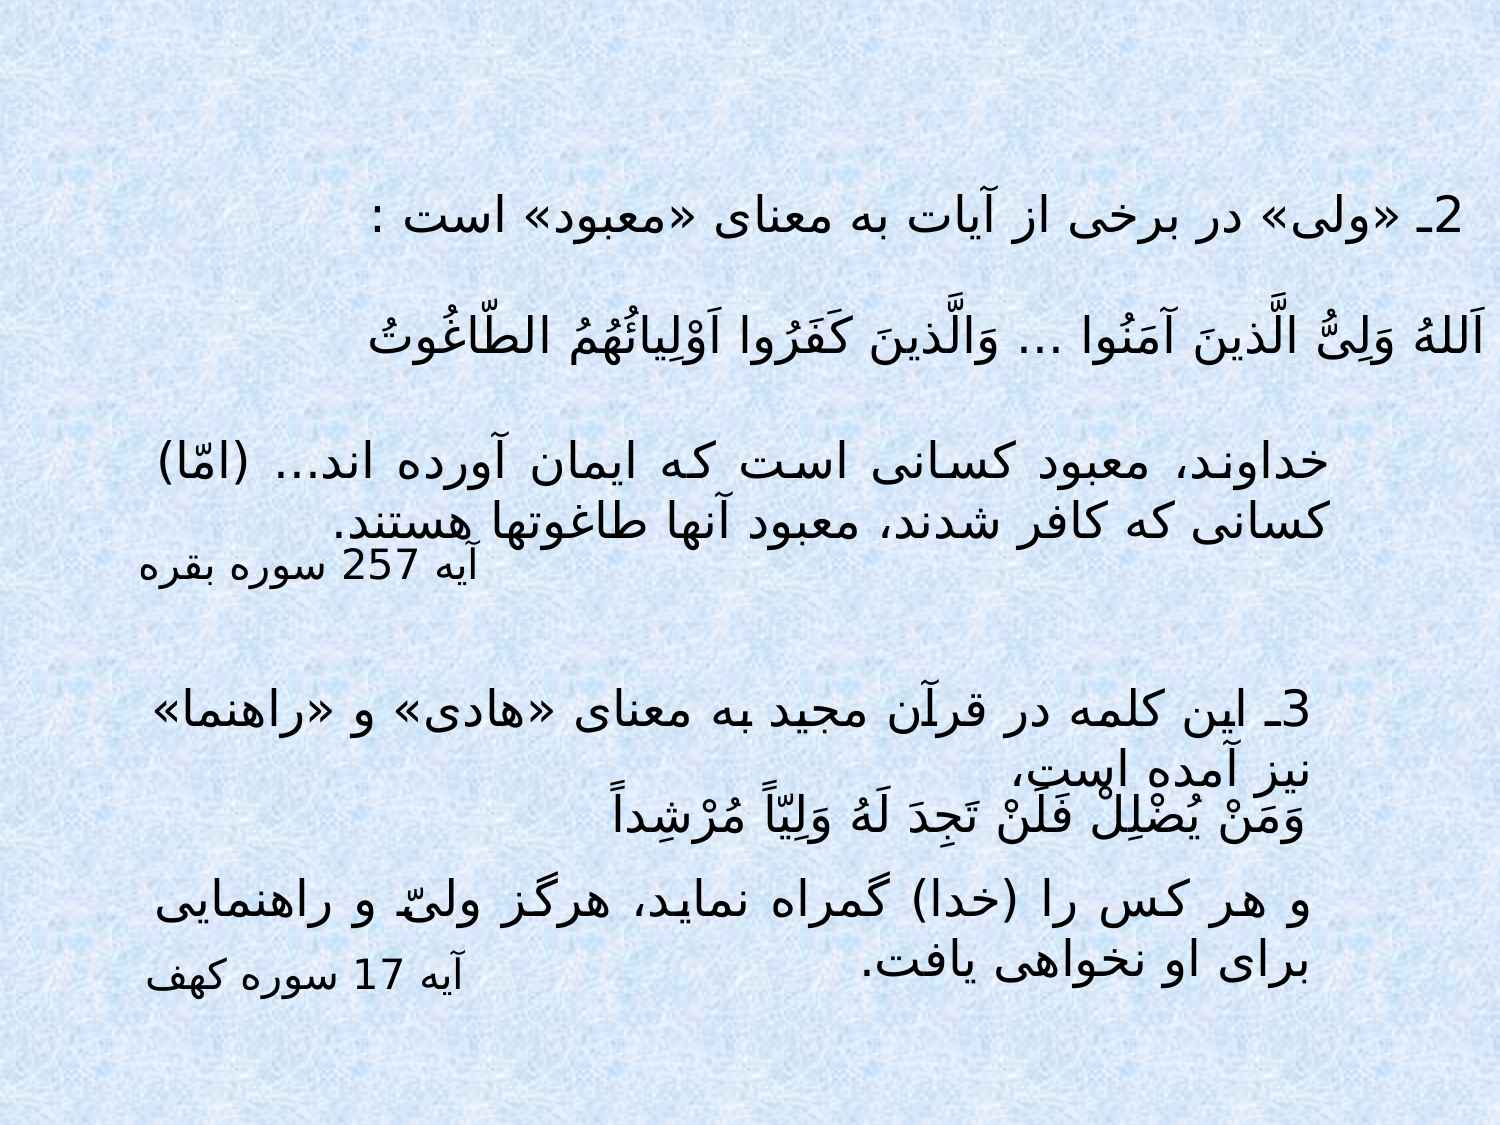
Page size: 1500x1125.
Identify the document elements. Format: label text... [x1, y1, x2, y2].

text_box آيه 17 سوره كهف [117, 940, 480, 1006]
picture [0, 0, 1500, 1125]
text_box آيه 257 سوره بقره [110, 530, 495, 595]
text_box وَمَنْ يُضْلِلْ فَلَنْ تَجِدَ لَهُ وَلِيّاً مُرْشِداً [135, 775, 1328, 850]
text_box 3ـ اين كلمه در قرآن مجيد به معناى «هادى» و «راهنما» نيز آمده است، [135, 668, 1328, 775]
text_box و هر كس را (خدا) گمراه نمايد، هرگز ولىّ و راهنمايى براى او نخواهى يافت. [135, 859, 1328, 994]
text_box اَللهُ وَلِىُّ الَّذينَ آمَنُوا ... وَالَّذينَ كَفَرُوا اَوْلِيائُهُمُ الطّاغُوتُ [352, 295, 1500, 371]
text_box 2ـ «ولى» در برخى از آيات به معناى «معبود» است : [354, 175, 1480, 251]
text_box خداوند، معبود كسانى است كه ايمان آورده اند... (امّا) كسانى كه كافر شدند، معبود آنها طاغوتها هستند. [135, 420, 1346, 556]
